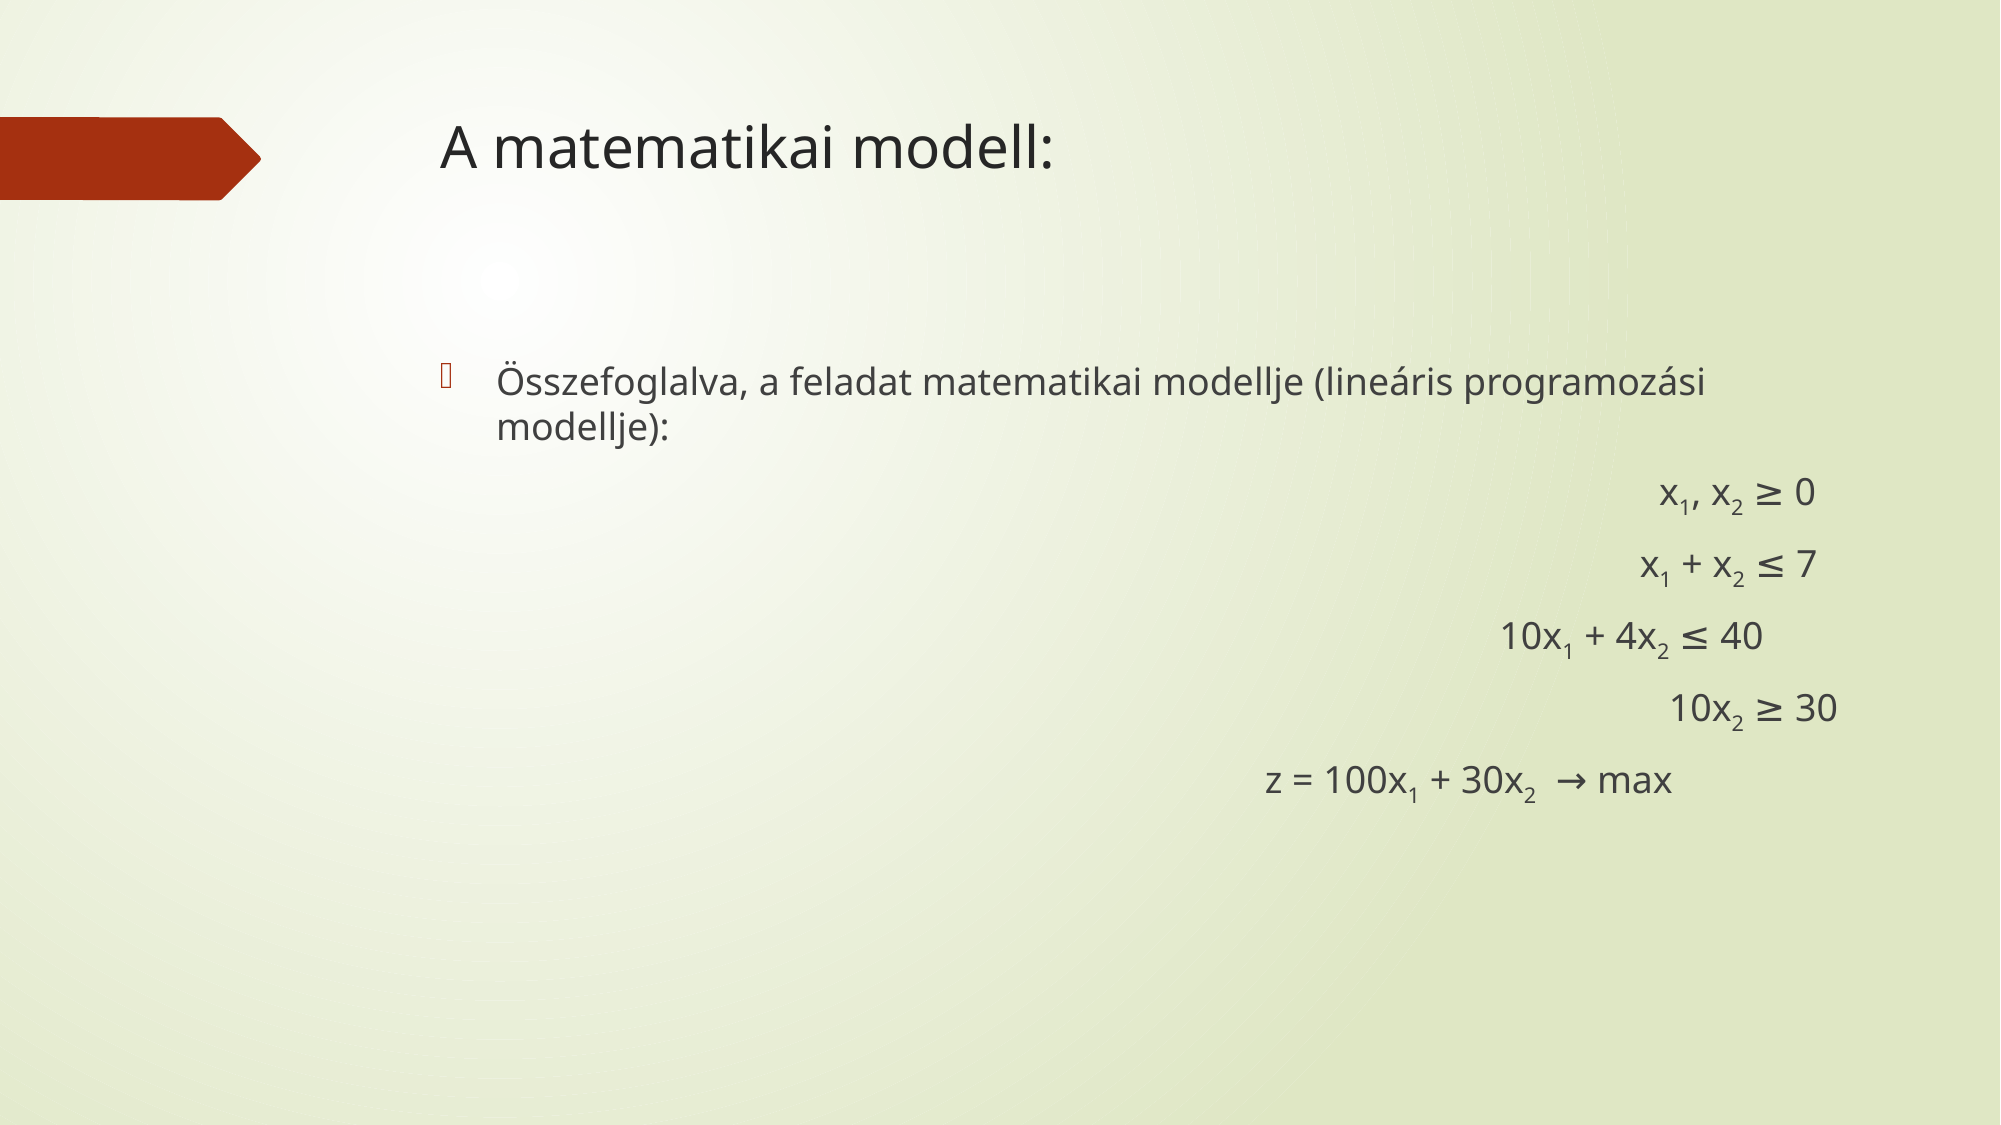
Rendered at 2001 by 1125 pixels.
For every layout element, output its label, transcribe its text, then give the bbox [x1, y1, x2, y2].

title A matematikai modell: [425, 102, 1888, 313]
list Összefoglalva, a feladat matematikai modellje (lineáris programozási modellje): x1, x2 ≥ 0 x1 + x2 ≤ 7 10x1 + 4x2 ≤ 40 10x2 ≥ 30 z = 100x1 + 30x2 → max [424, 350, 1888, 970]
